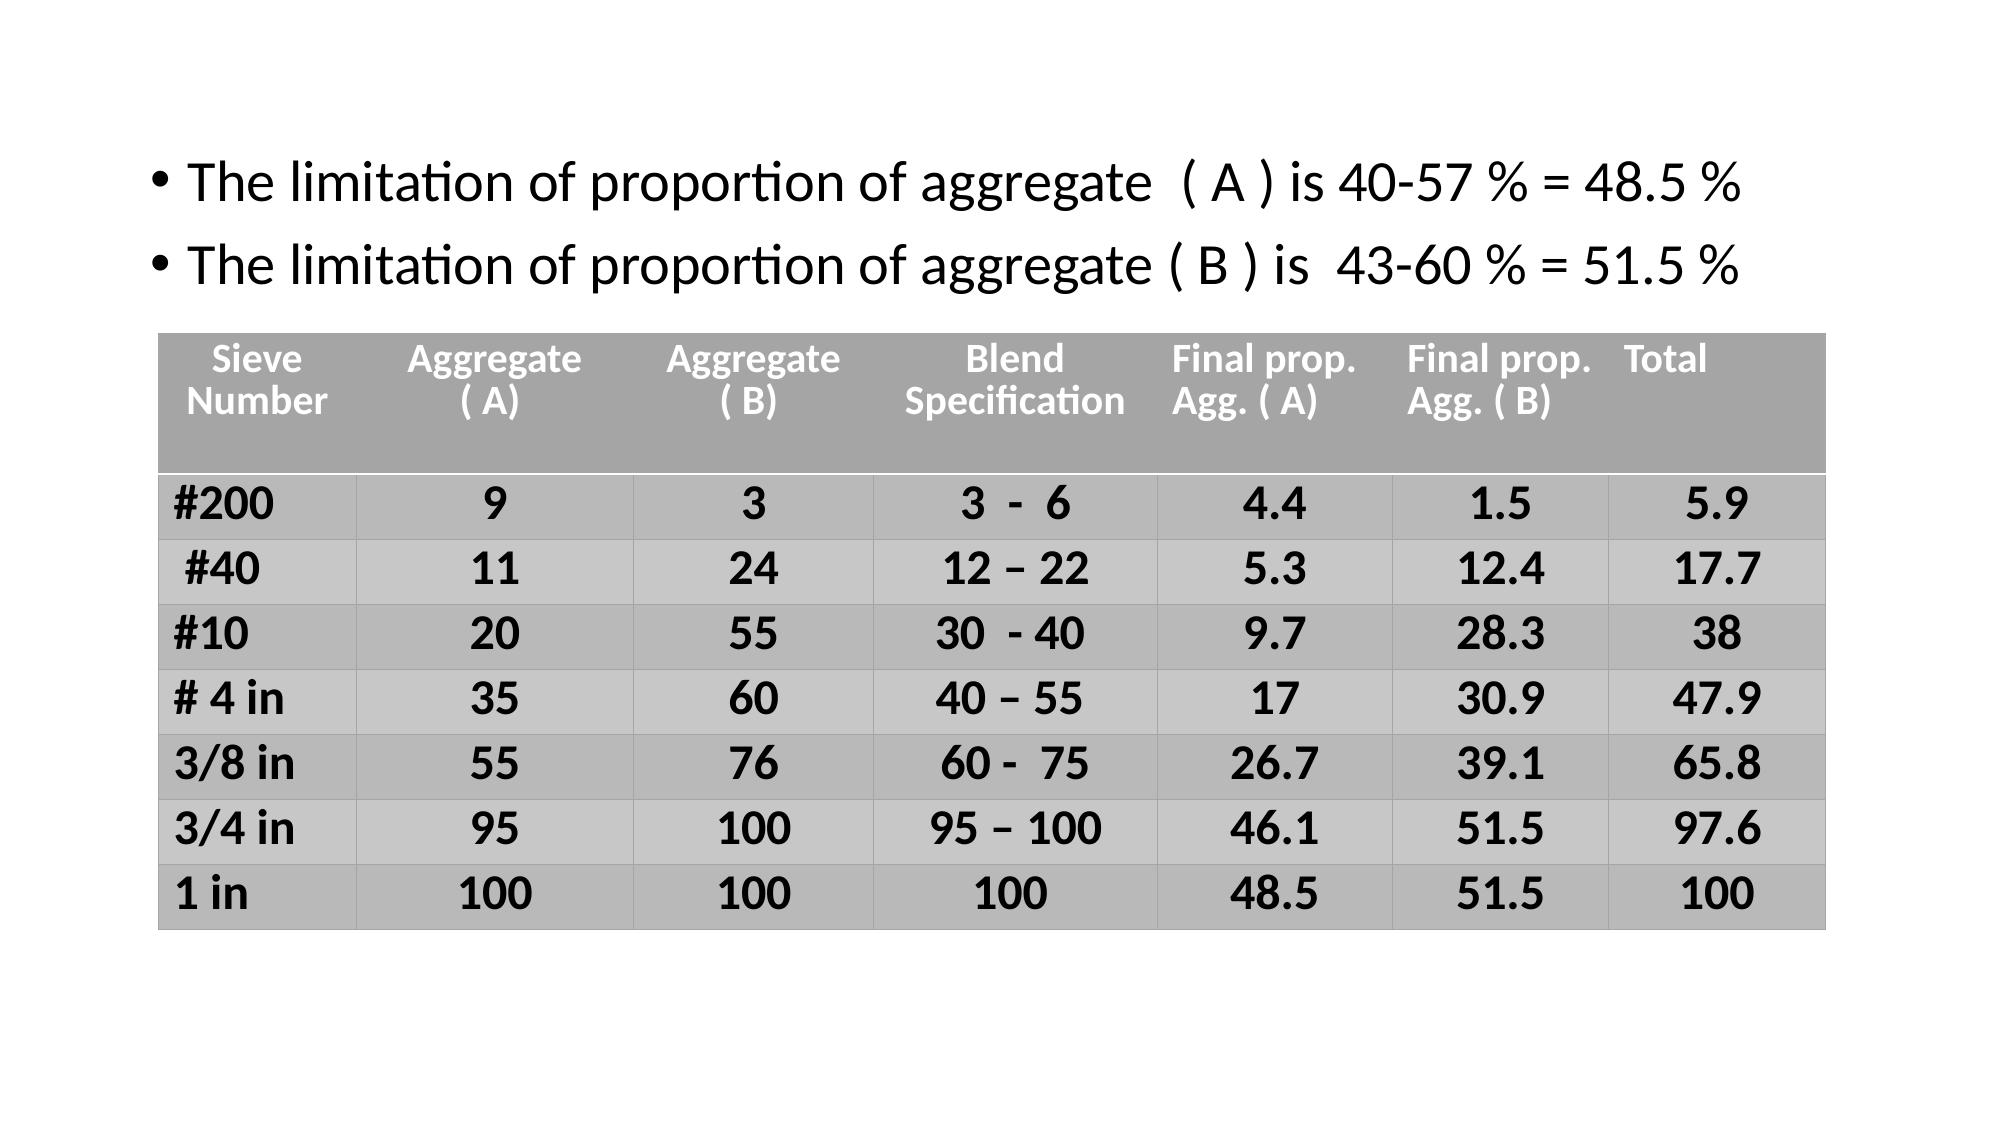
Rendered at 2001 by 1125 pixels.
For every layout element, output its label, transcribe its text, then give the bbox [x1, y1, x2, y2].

table_header Aggregate ( B) [634, 334, 873, 473]
table_cell 12 – 22 [874, 540, 1157, 604]
table_cell 97.6 [1609, 800, 1825, 864]
table_header Sieve Number [159, 334, 356, 473]
table_cell 95 – 100 [874, 800, 1157, 864]
table_cell 55 [634, 605, 873, 669]
table_cell 55 [357, 735, 633, 799]
table_cell 3/8 in [159, 735, 356, 799]
table_header Blend Specification [874, 334, 1157, 473]
table_cell 35 [357, 670, 633, 734]
table_cell 9 [357, 475, 633, 539]
table_cell 46.1 [1158, 800, 1392, 864]
table_cell 24 [634, 540, 873, 604]
table_cell 65.8 [1609, 735, 1825, 799]
table_cell 26.7 [1158, 735, 1392, 799]
table_cell 40 – 55 [874, 670, 1157, 734]
list The limitation of proportion of aggregate ( A ) is 40-57 % = 48.5 % The limitation of proportion of aggregate ( B ) is 43-60 % = 51.5 % [135, 143, 1861, 334]
table_cell 3 [634, 475, 873, 539]
table_cell 5.3 [1158, 540, 1392, 604]
table_cell 30.9 [1393, 670, 1608, 734]
table_header Aggregate ( A) [357, 334, 633, 473]
table_cell #200 [159, 475, 356, 539]
table_cell 9.7 [1158, 605, 1392, 669]
table_cell 51.5 [1393, 800, 1608, 864]
table_cell 30 - 40 [874, 605, 1157, 669]
table_cell 3 - 6 [874, 475, 1157, 539]
table_cell 48.5 [1158, 865, 1392, 929]
table_cell 60 - 75 [874, 735, 1157, 799]
table_cell 100 [634, 800, 873, 864]
table_cell 38 [1609, 605, 1825, 669]
table_cell 17 [1158, 670, 1392, 734]
table_cell 28.3 [1393, 605, 1608, 669]
table_cell 17.7 [1609, 540, 1825, 604]
table_cell 1.5 [1393, 475, 1608, 539]
table_cell #10 [159, 605, 356, 669]
table_cell 11 [357, 540, 633, 604]
table_cell 39.1 [1393, 735, 1608, 799]
table_cell 1 in [159, 865, 356, 929]
table_cell 12.4 [1393, 540, 1608, 604]
table_header Final prop. Agg. ( A) [1158, 334, 1392, 473]
table_cell 47.9 [1609, 670, 1825, 734]
table_cell 5.9 [1609, 475, 1825, 539]
table_cell 100 [874, 865, 1157, 929]
table_cell 20 [357, 605, 633, 669]
table_header Total [1609, 334, 1825, 473]
table_cell 100 [357, 865, 633, 929]
table_cell 51.5 [1393, 865, 1608, 929]
table_cell 100 [634, 865, 873, 929]
table_cell 100 [1609, 865, 1825, 929]
table_cell 4.4 [1158, 475, 1392, 539]
table_cell # 4 in [159, 670, 356, 734]
table_cell 60 [634, 670, 873, 734]
table_header Final prop. Agg. ( B) [1393, 334, 1608, 473]
table_cell #40 [159, 540, 356, 604]
table_cell 76 [634, 735, 873, 799]
table_cell 3/4 in [159, 800, 356, 864]
table_cell 95 [357, 800, 633, 864]
